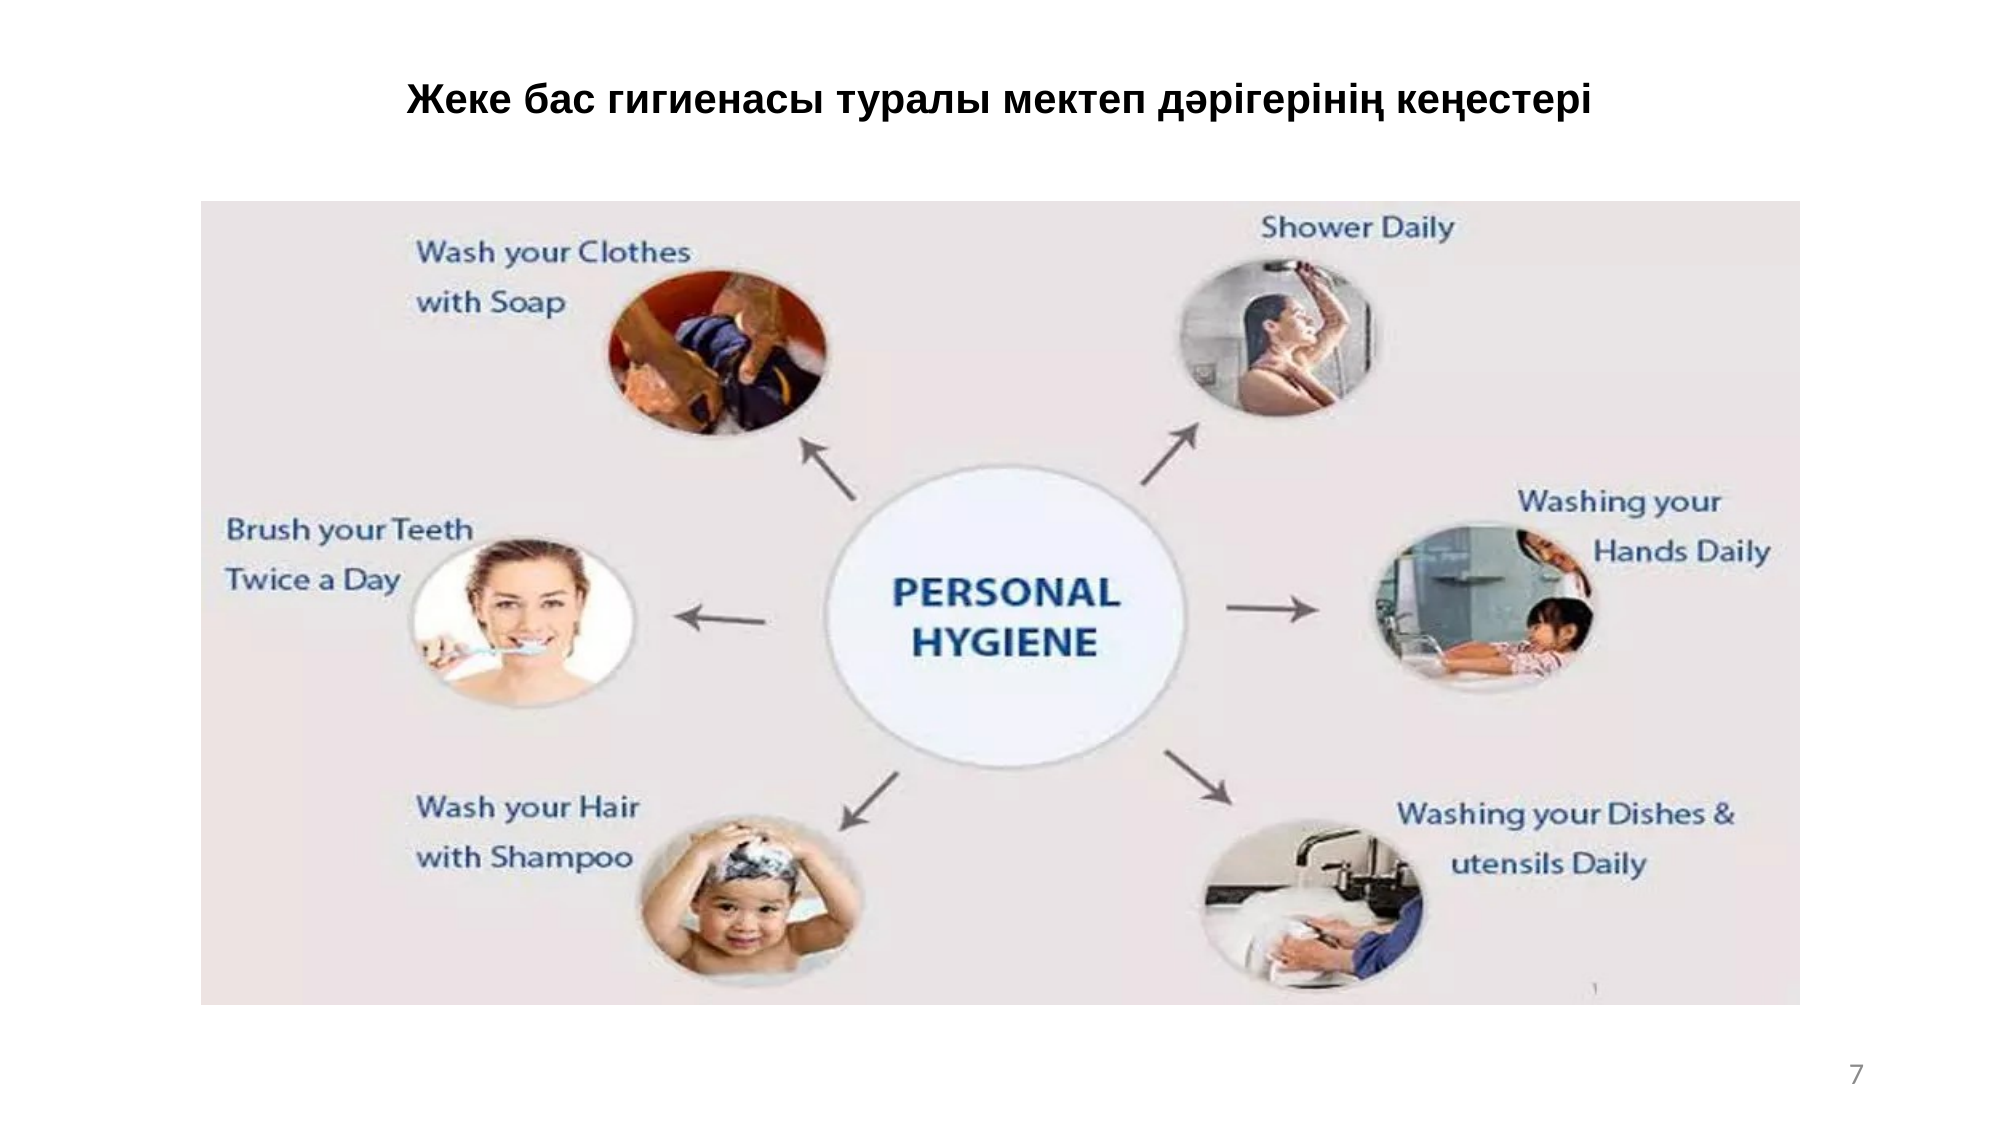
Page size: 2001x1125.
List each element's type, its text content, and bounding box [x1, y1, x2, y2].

slide_number 7 [1433, 1042, 1900, 1103]
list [201, 201, 1801, 1006]
title Жеке бас гигиенасы туралы мектеп дәрігерінің кеңестері [99, 45, 1900, 148]
